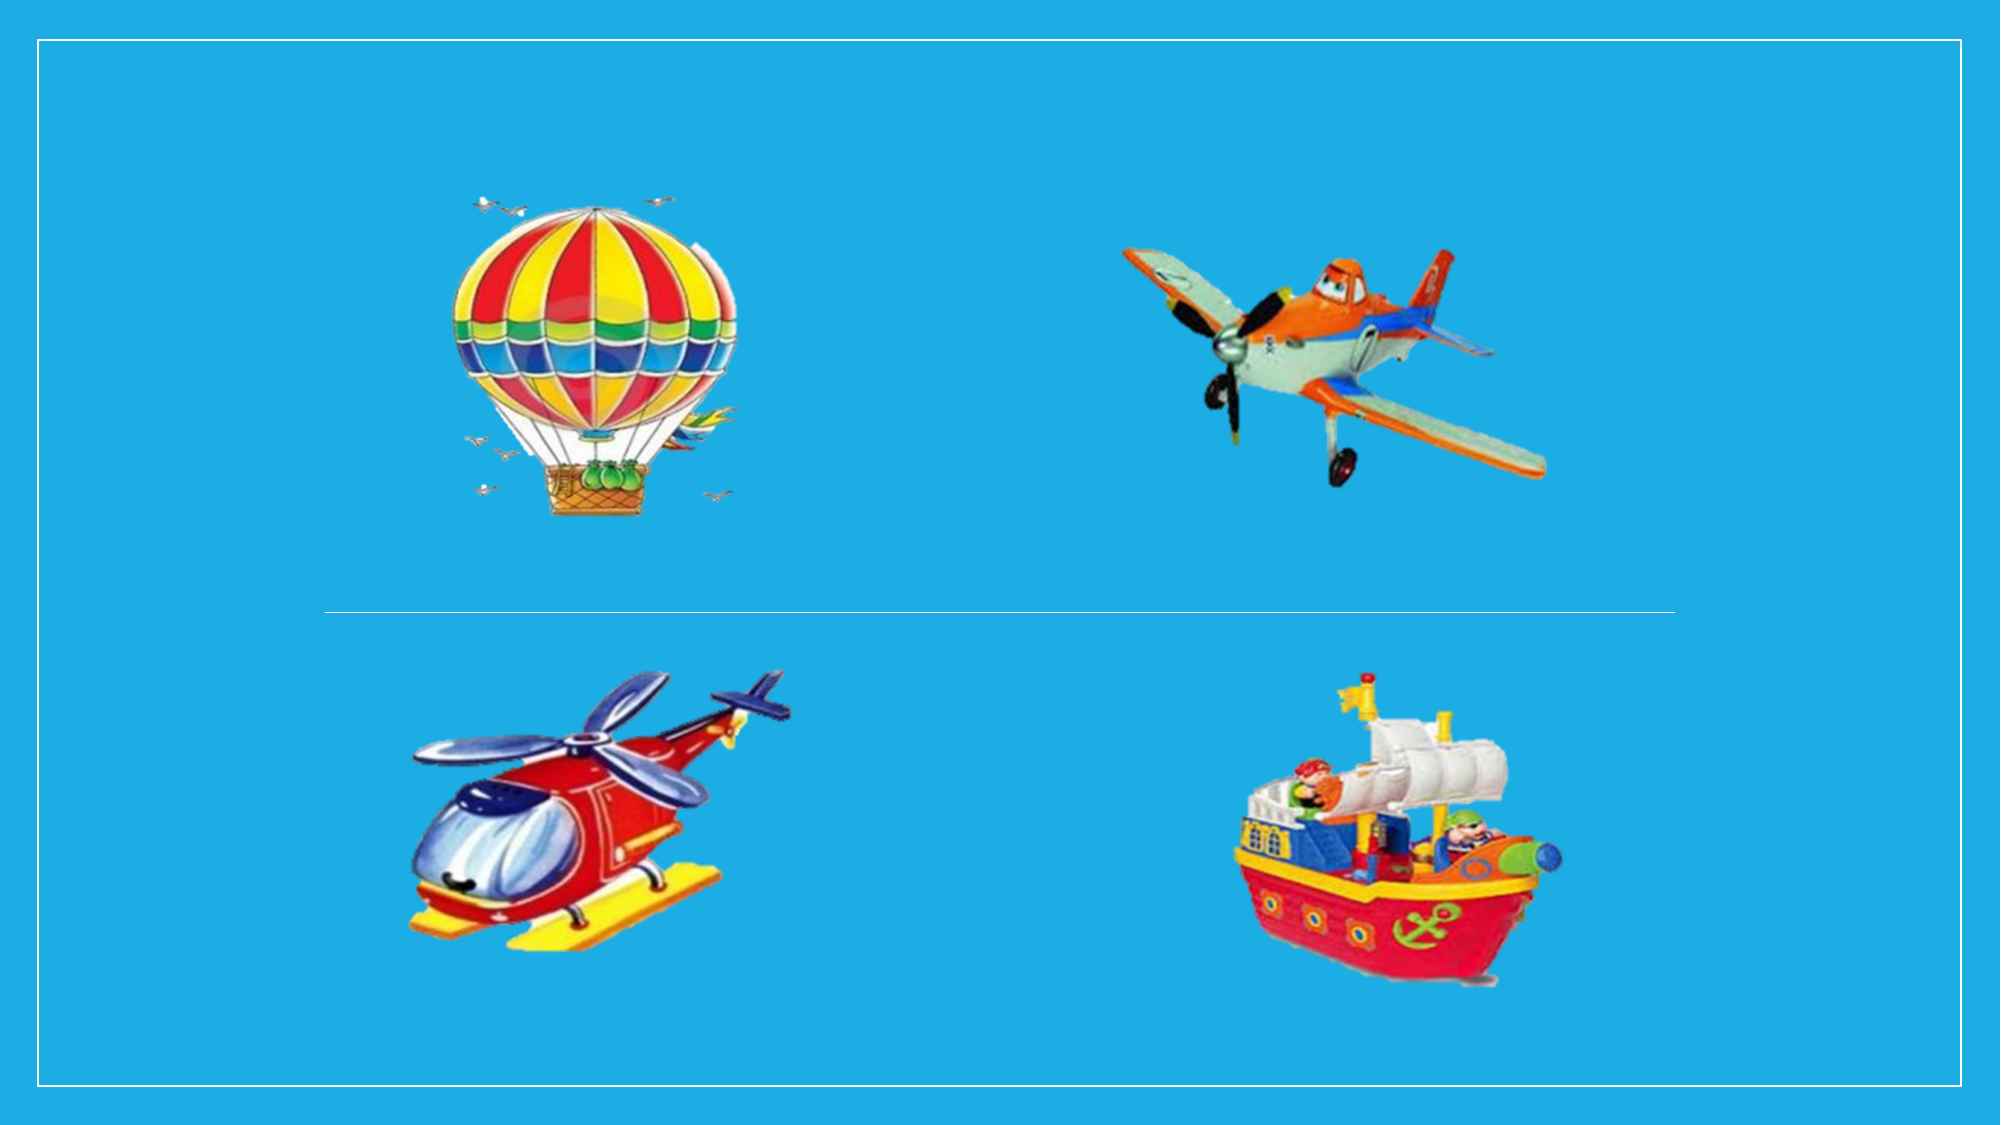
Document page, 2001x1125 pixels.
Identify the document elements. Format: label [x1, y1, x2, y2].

picture [1208, 660, 1578, 1018]
picture [385, 660, 820, 954]
picture [428, 173, 778, 522]
picture [1108, 228, 1560, 521]
